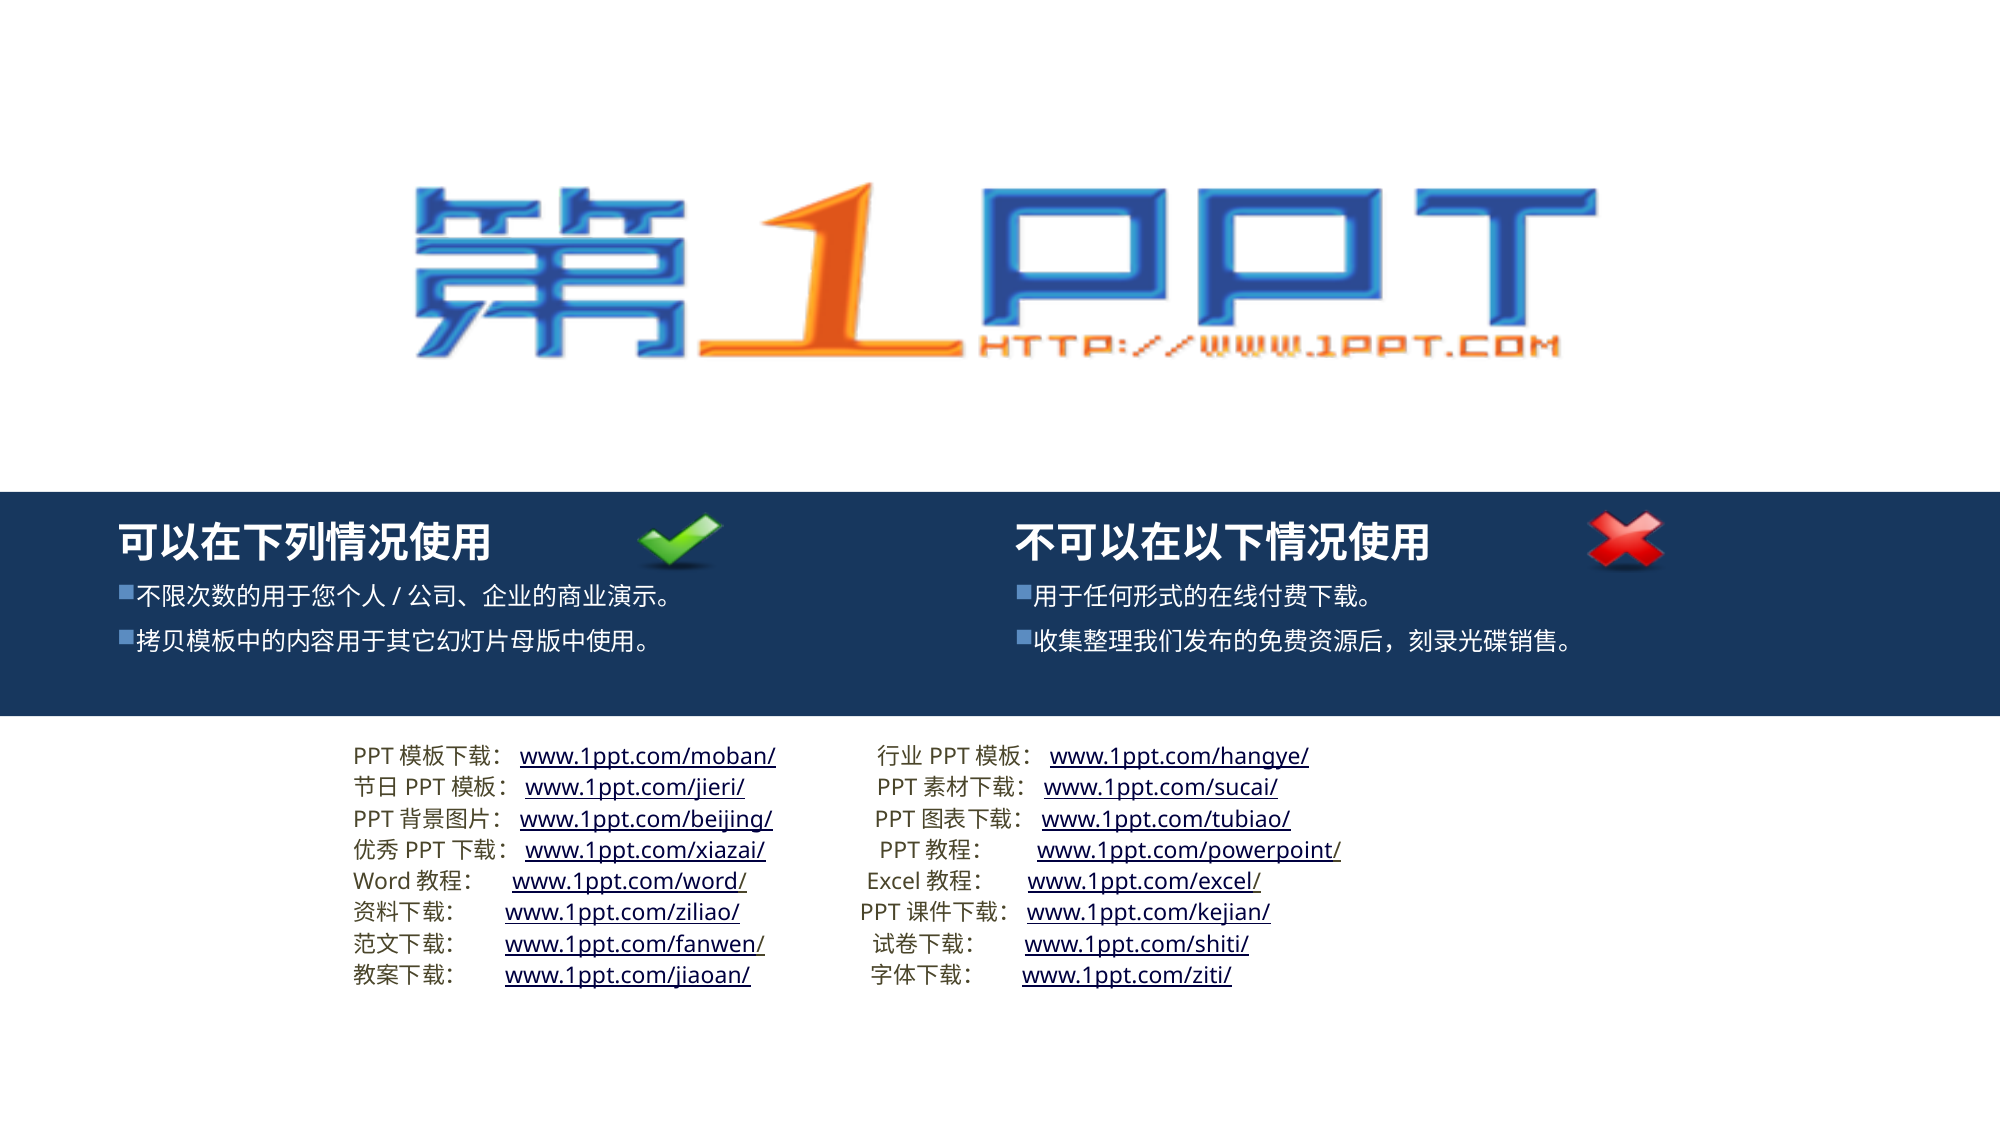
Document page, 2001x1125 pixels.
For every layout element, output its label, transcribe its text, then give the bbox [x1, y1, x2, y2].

picture [637, 507, 724, 573]
picture [179, 51, 1867, 492]
text_box 不可以在以下情况使用 用于任何形式的在线付费下载。 收集整理我们发布的免费资源后，刻录光碟销售。 [999, 508, 1898, 762]
picture [1581, 507, 1669, 573]
text_box [0, 491, 2000, 717]
text_box PPT模板下载：www.1ppt.com/moban/ 行业PPT模板：www.1ppt.com/hangye/ 节日PPT模板：www.1ppt.com/jieri/ PPT素材下载：www.1ppt.com/sucai/ PPT背景图片：www.1ppt.com/beijing/ PPT图表下载：www.1ppt.com/tubiao/ 优秀PPT下载：www.1ppt.com/xiazai/ PPT教程： www.1ppt.com/powerpoint/ Word教程： www.1ppt.com/word/ Excel教程： www.1ppt.com/excel/ 资料下载： www.1ppt.com/ziliao/ PPT课件下载：www.1ppt.com/kejian/ 范文下载： www.1ppt.com/fanwen/ 试卷下载： www.1ppt.com/shiti/ 教案下载： www.1ppt.com/jiaoan/ 字体下载： www.1ppt.com/ziti/ [336, 762, 1752, 1008]
text_box 可以在下列情况使用 不限次数的用于您个人/公司、企业的商业演示。 拷贝模板中的内容用于其它幻灯片母版中使用。 [102, 508, 1000, 774]
